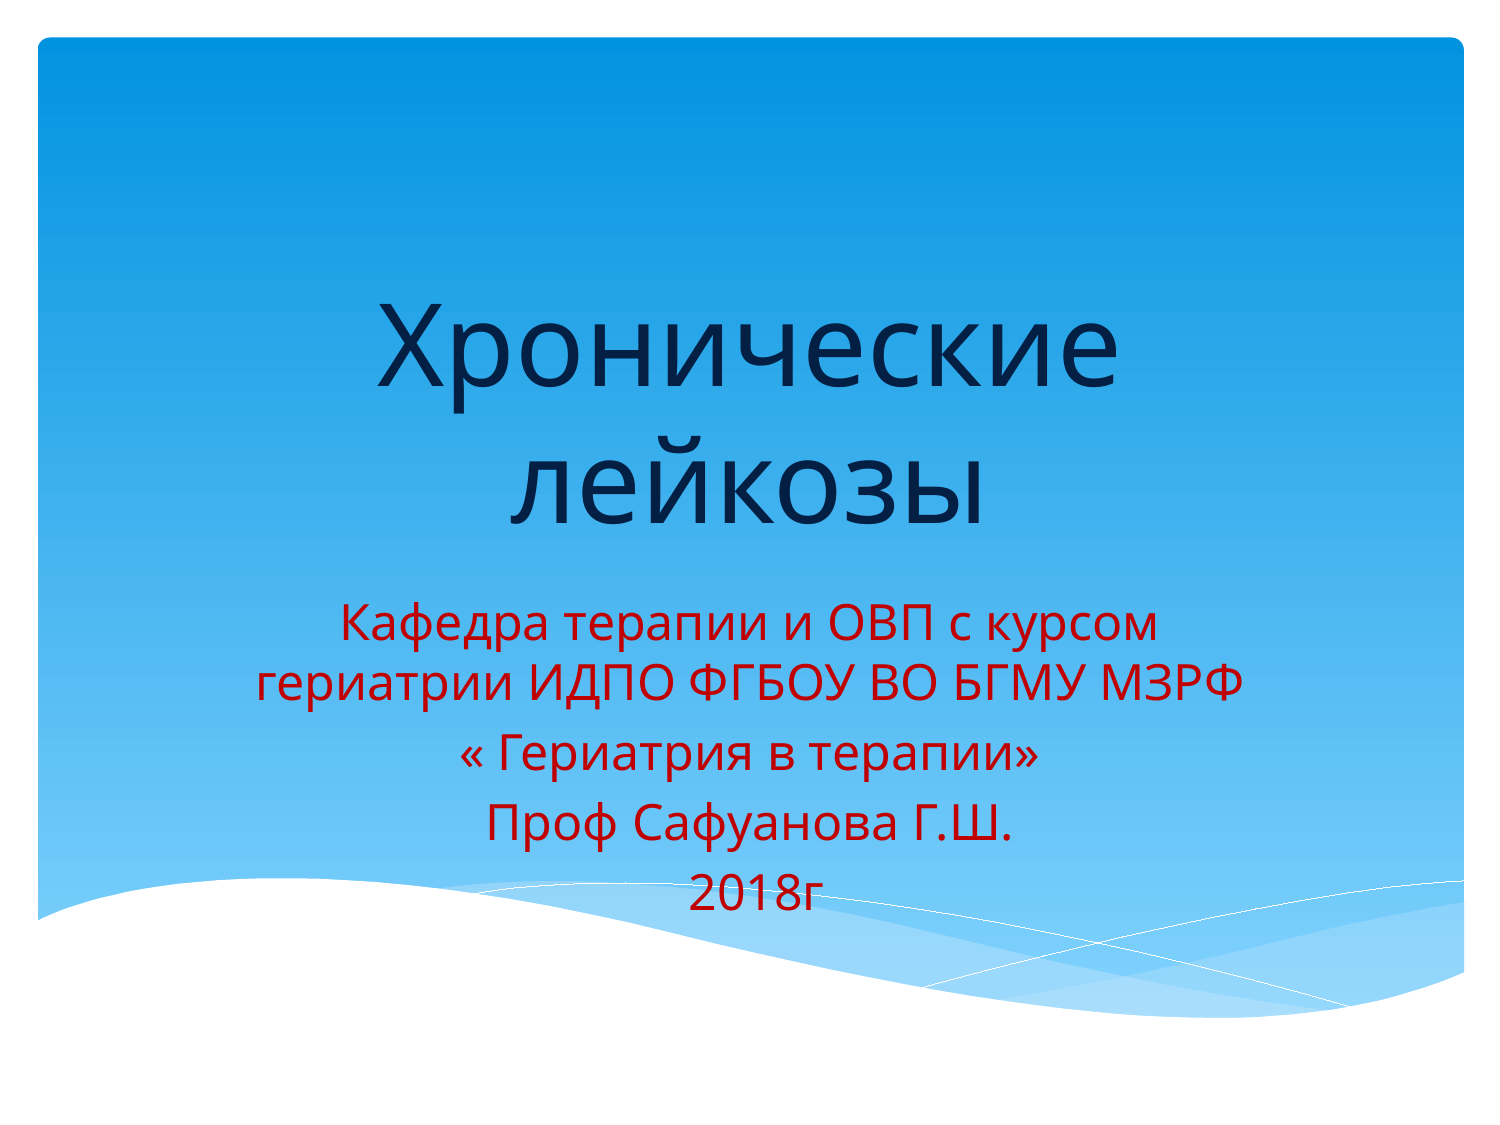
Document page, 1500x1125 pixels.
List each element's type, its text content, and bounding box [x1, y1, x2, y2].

subtitle Кафедра терапии и ОВП с курсом гериатрии ИДПО ФГБОУ ВО БГМУ МЗРФ « Гериатрия в терапии» Проф Сафуанова Г.Ш. 2018г [225, 583, 1275, 965]
title Хронические лейкозы [112, 262, 1388, 555]
